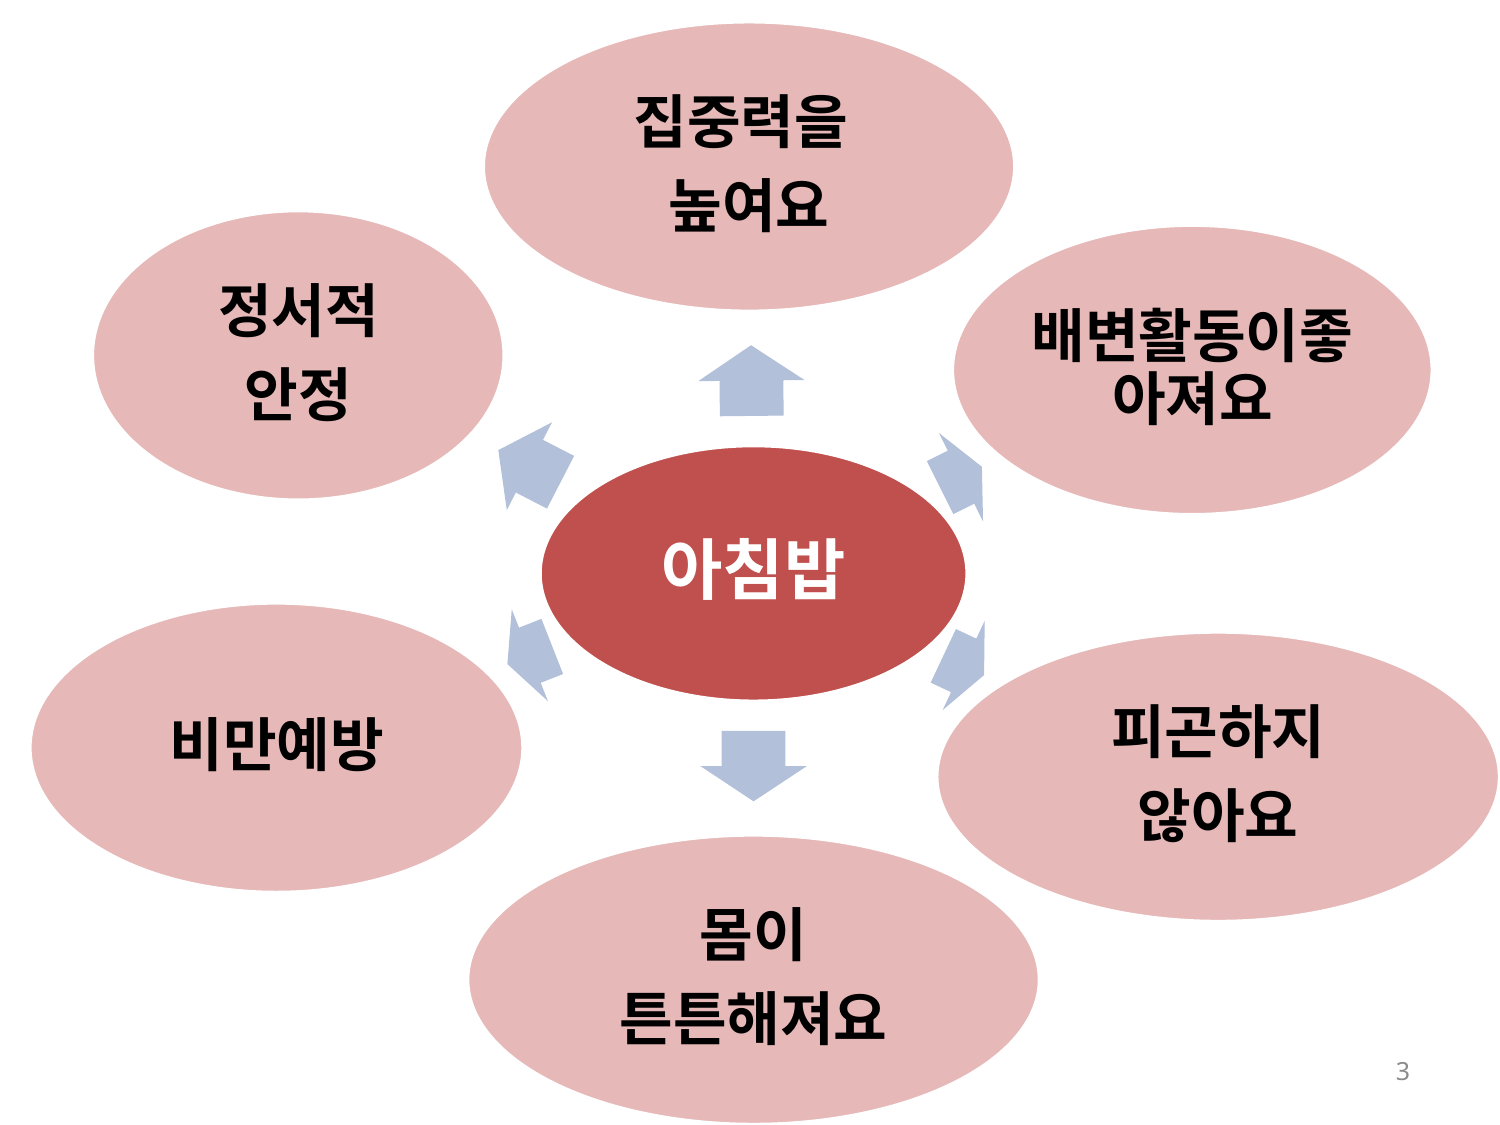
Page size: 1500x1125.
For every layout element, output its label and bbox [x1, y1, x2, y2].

text_box [29, 21, 1500, 1125]
